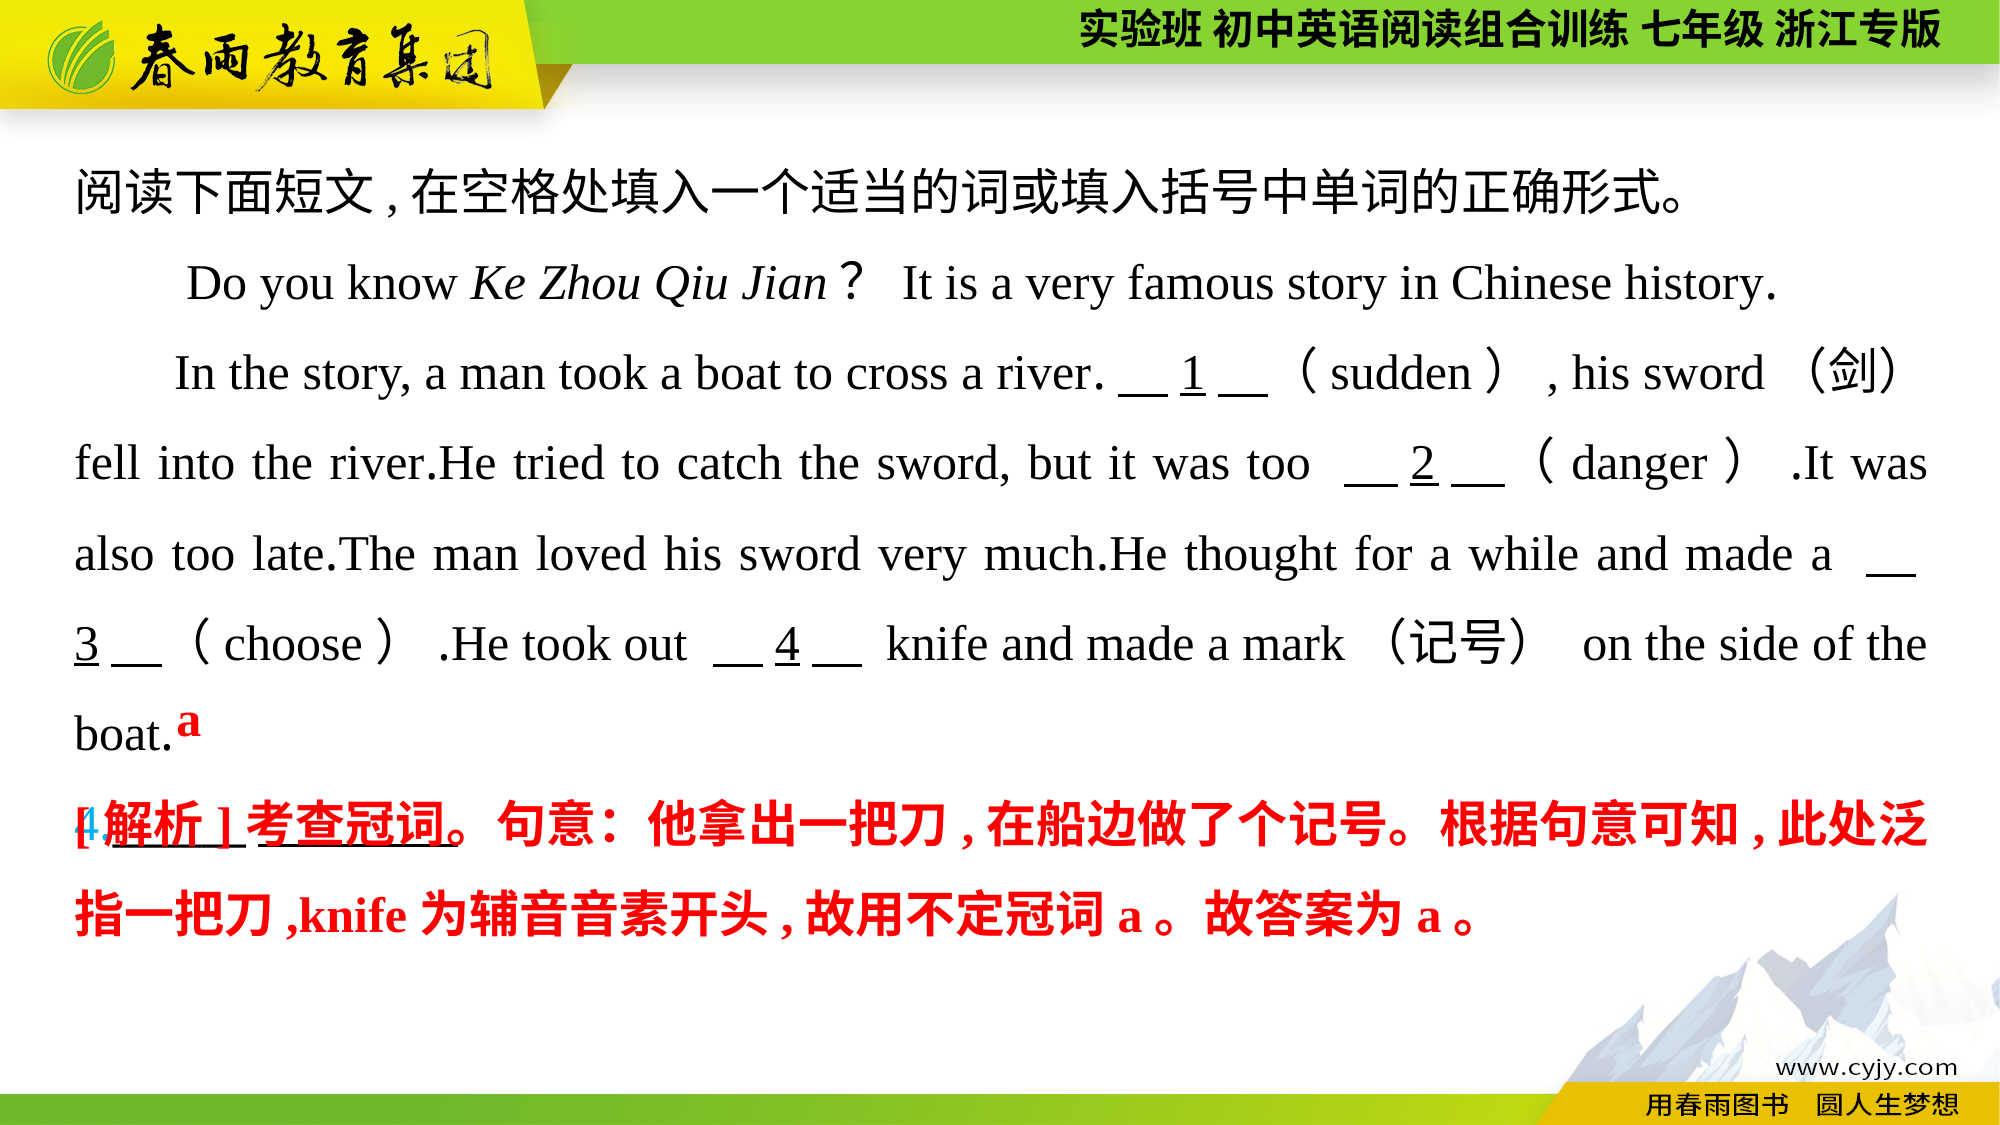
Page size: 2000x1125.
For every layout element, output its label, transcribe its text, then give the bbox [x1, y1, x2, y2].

text_box [解析]考查冠词。句意：他拿出一把刀,在船边做了个记号。根据句意可知,此处泛指一把刀,knife为辅音音素开头,故用不定冠词a。故答案为a。 [59, 755, 1944, 950]
list 阅读下面短文,在空格处填入一个适当的词或填入括号中单词的正确形式。 Do you know Ke Zhou Qiu Jian？It is a very famous story in Chinese history. In the story, a man took a boat to cross a river. 1 （sudden）, his sword（剑） fell into the river.He tried to catch the sword, but it was too 2 （danger）.It was also too late.The man loved his sword very much.He thought for a while and made a 3 （choose）.He took out 4 knife and made a mark（记号） on the side of the boat. 4.______ [59, 122, 1944, 755]
picture [0, 0, 2000, 1125]
text_box a [161, 678, 217, 754]
